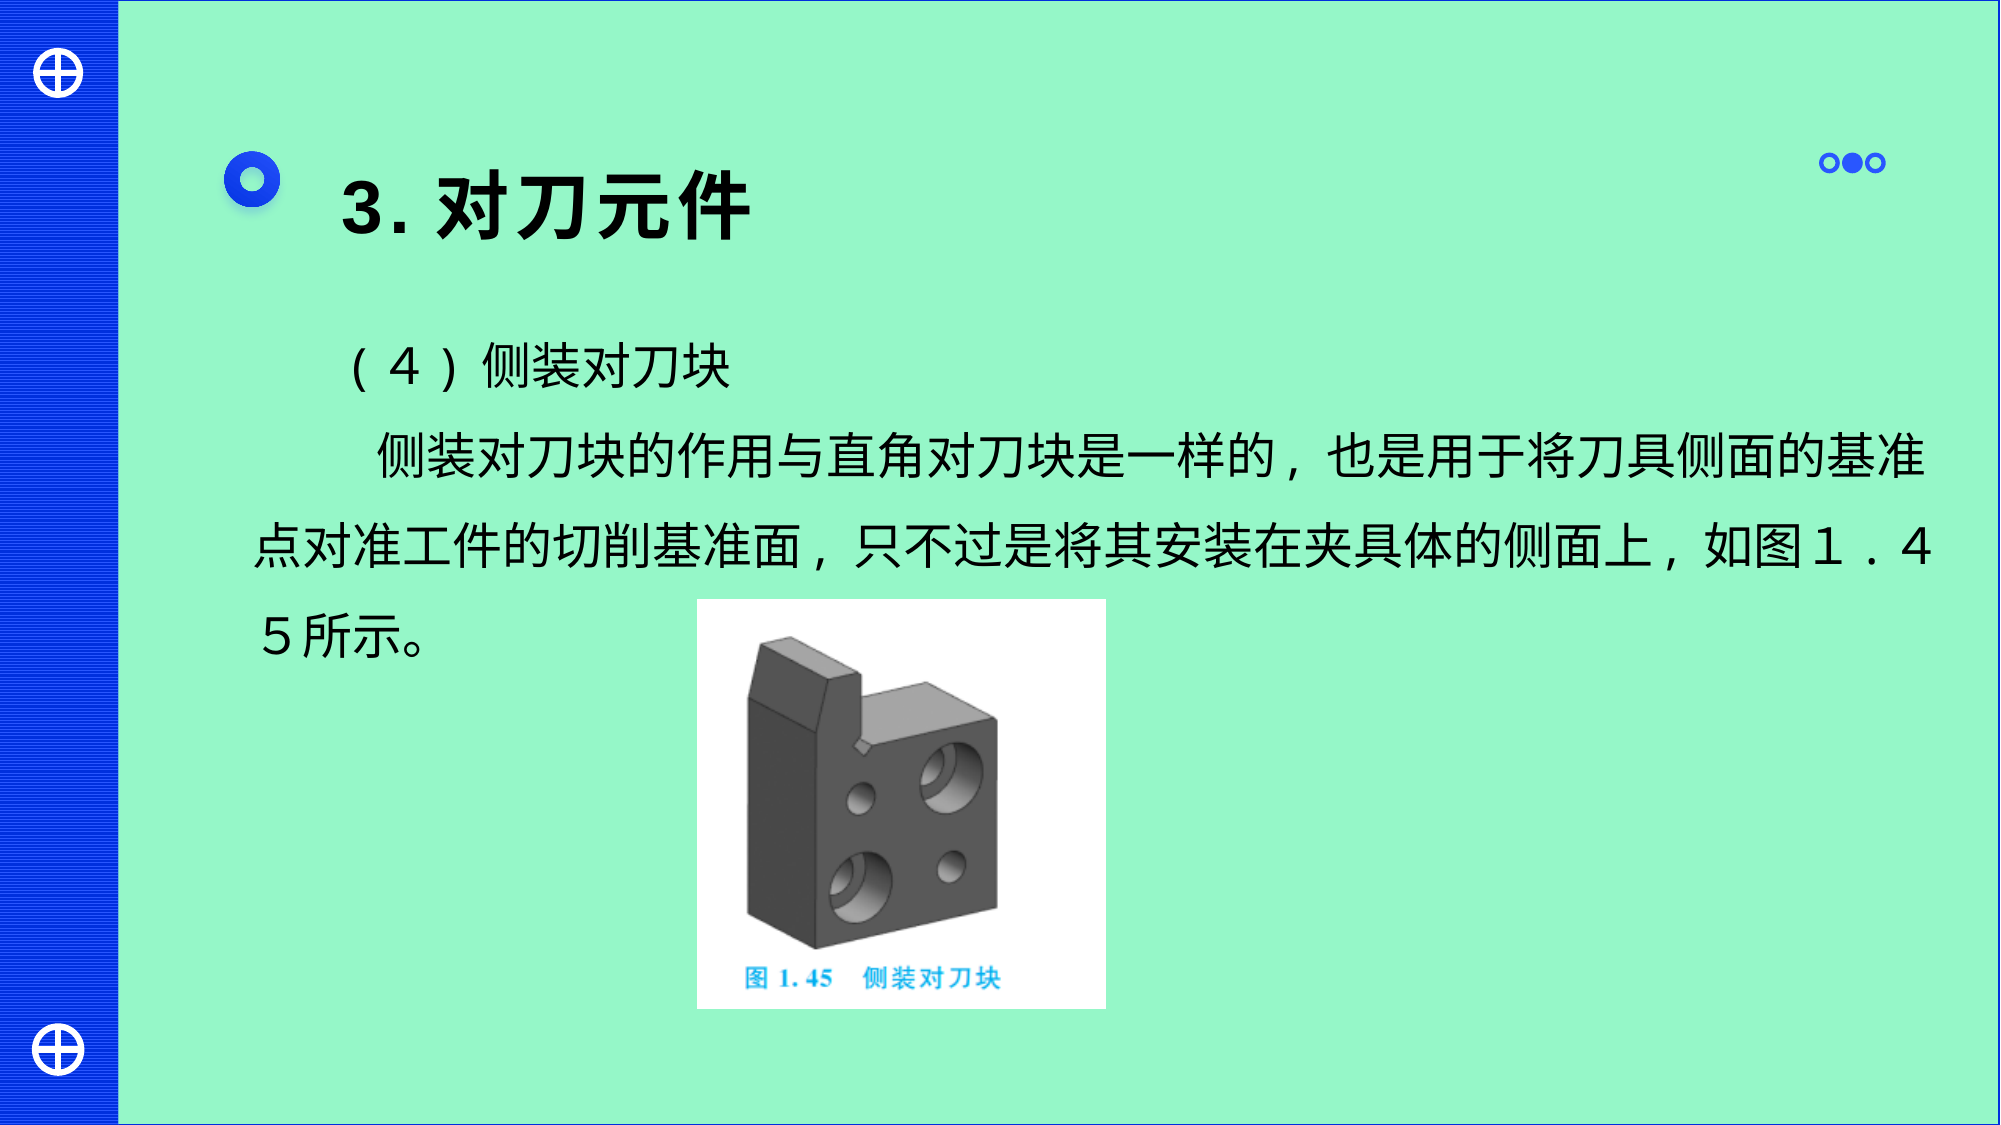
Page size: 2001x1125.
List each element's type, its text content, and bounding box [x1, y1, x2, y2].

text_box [1819, 152, 1886, 174]
text_box 3.对刀元件 [218, 135, 1506, 257]
text_box (４) 侧装对刀块 侧装对刀块的作用与直角对刀块是一样的, 也是用于将刀具侧面的基准点对准工件的切削基准面, 只不过是将其安装在夹具体的侧面上, 如图１.４５所示。 [237, 297, 1980, 673]
text_box [0, 0, 119, 1125]
picture [697, 599, 1106, 1009]
text_box [33, 1025, 83, 1074]
text_box [35, 49, 82, 96]
